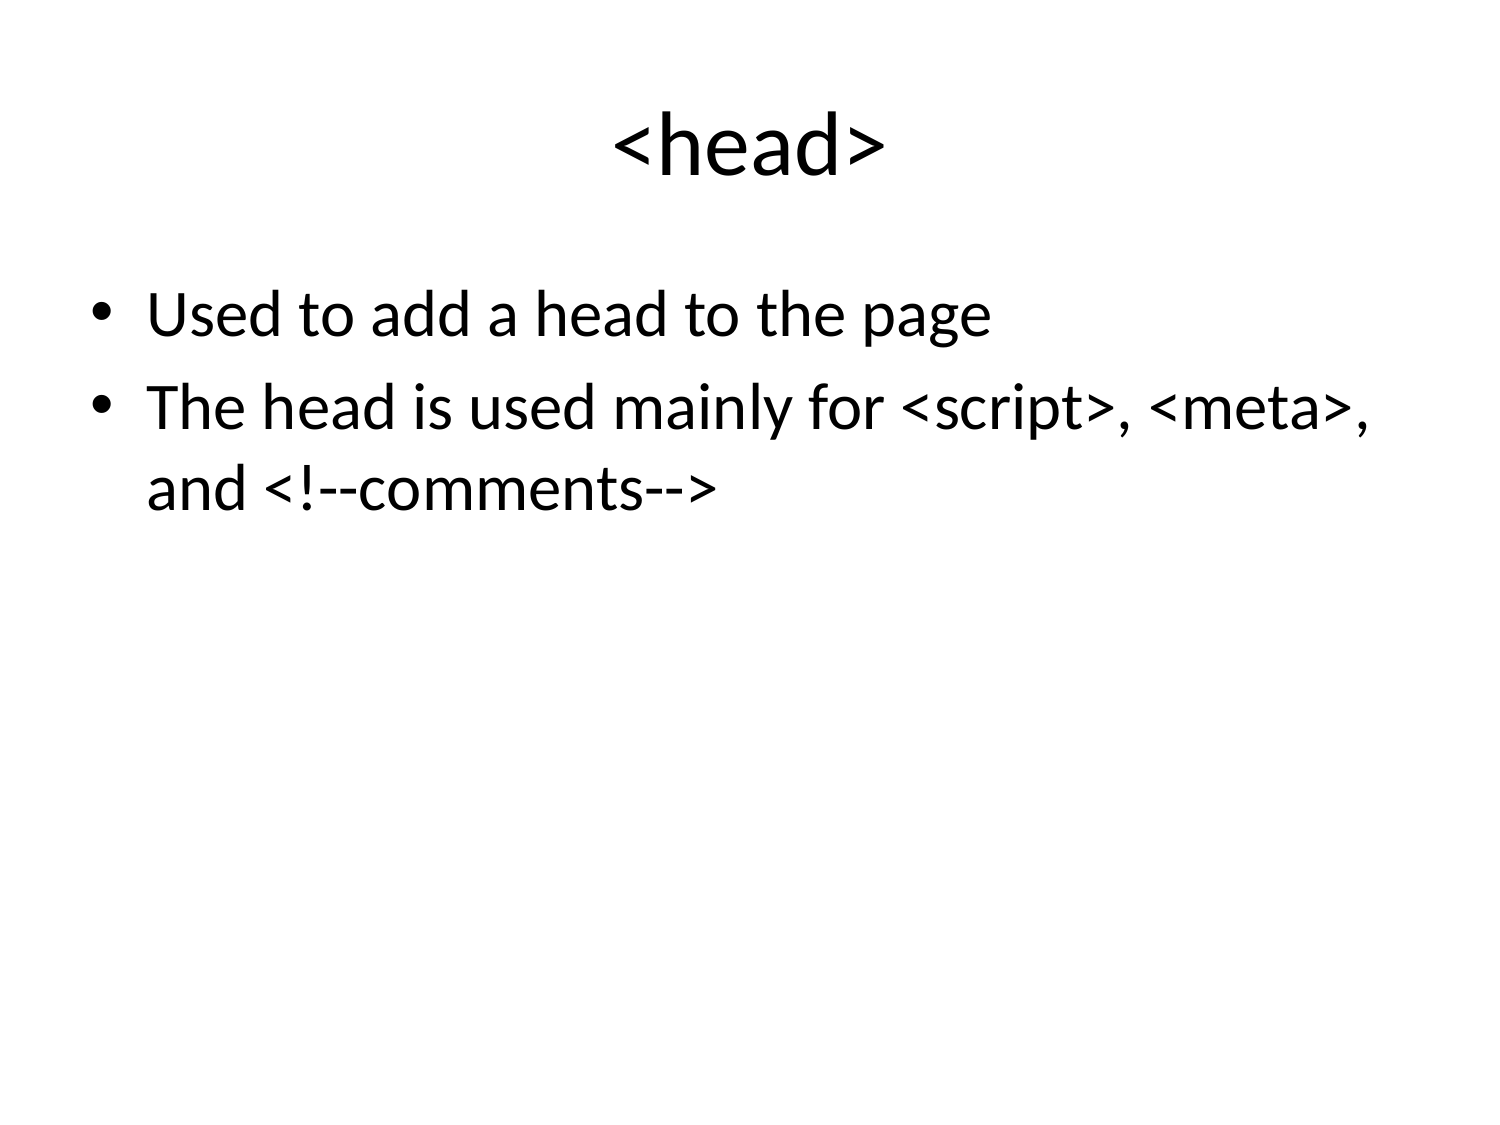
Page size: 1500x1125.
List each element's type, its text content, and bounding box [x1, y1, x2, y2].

title <head> [75, 45, 1425, 233]
list Used to add a head to the page The head is used mainly for <script>, <meta>, and <!--comments--> [75, 262, 1425, 1005]
